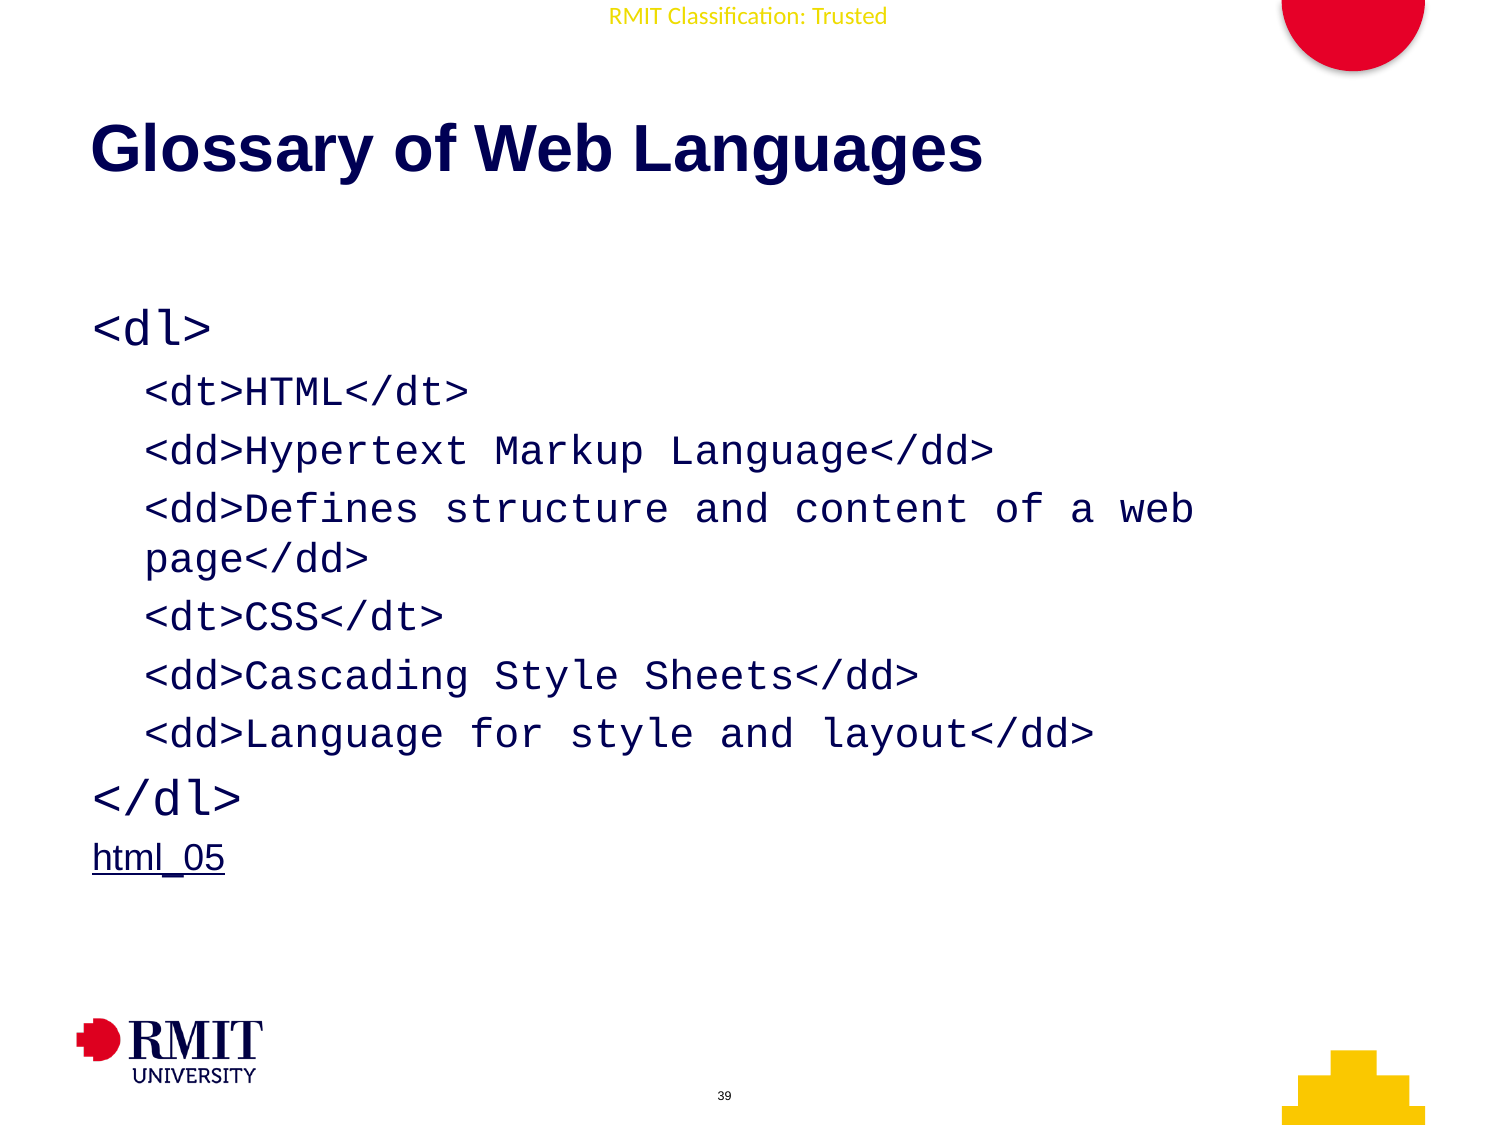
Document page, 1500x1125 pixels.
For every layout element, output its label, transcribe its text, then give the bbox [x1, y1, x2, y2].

list <dl> <dt>HTML</dt> <dd>Hypertext Markup Language</dd> <dd>Defines structure and content of a web page</dd> <dt>CSS</dt> <dd>Cascading Style Sheets</dd> <dd>Language for style and layout</dd> </dl> html_05 [75, 288, 1425, 952]
picture [57, 1001, 281, 1102]
title Glossary of Web Languages [75, 23, 1237, 267]
